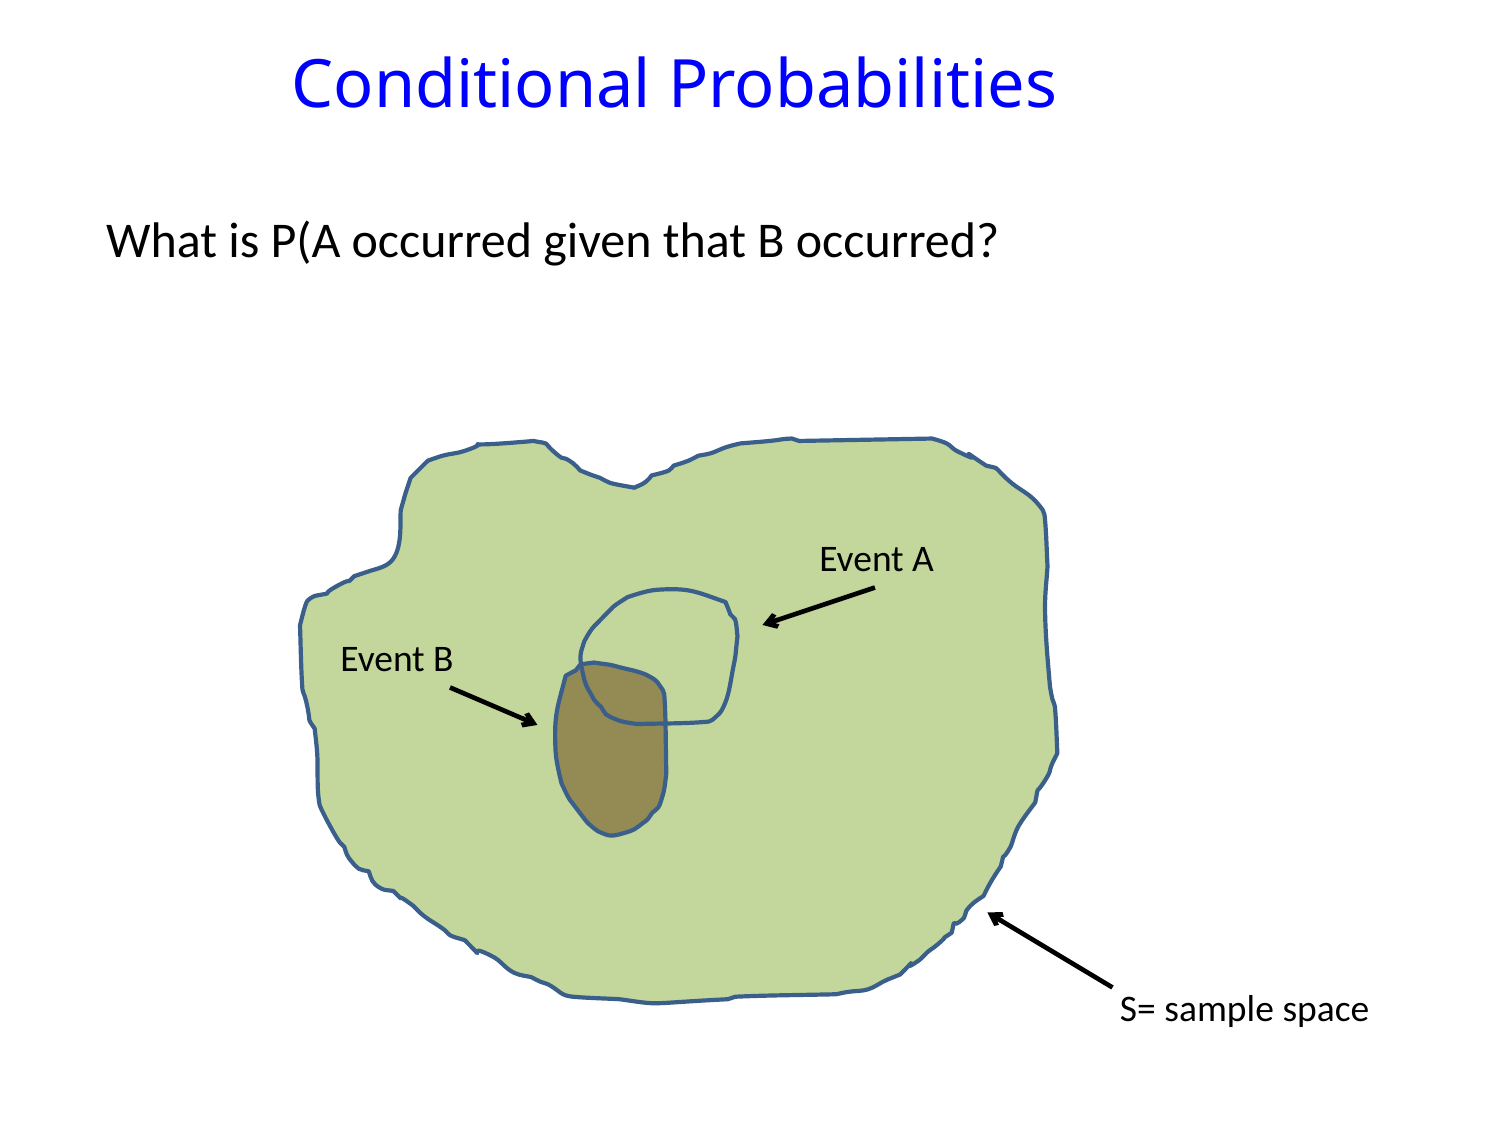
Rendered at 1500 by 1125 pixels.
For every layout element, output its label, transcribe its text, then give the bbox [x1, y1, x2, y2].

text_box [449, 687, 538, 726]
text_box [762, 587, 876, 626]
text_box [987, 912, 1113, 988]
text_box S= sample space [1105, 976, 1385, 1037]
text_box Event A [804, 526, 950, 587]
text_box [297, 436, 1060, 1006]
text_box [553, 664, 669, 838]
text_box [578, 587, 740, 727]
title Conditional Probabilities [0, 0, 1350, 175]
text_box What is P(A occurred given that B occurred? [91, 199, 1015, 275]
text_box Event B [325, 626, 469, 687]
